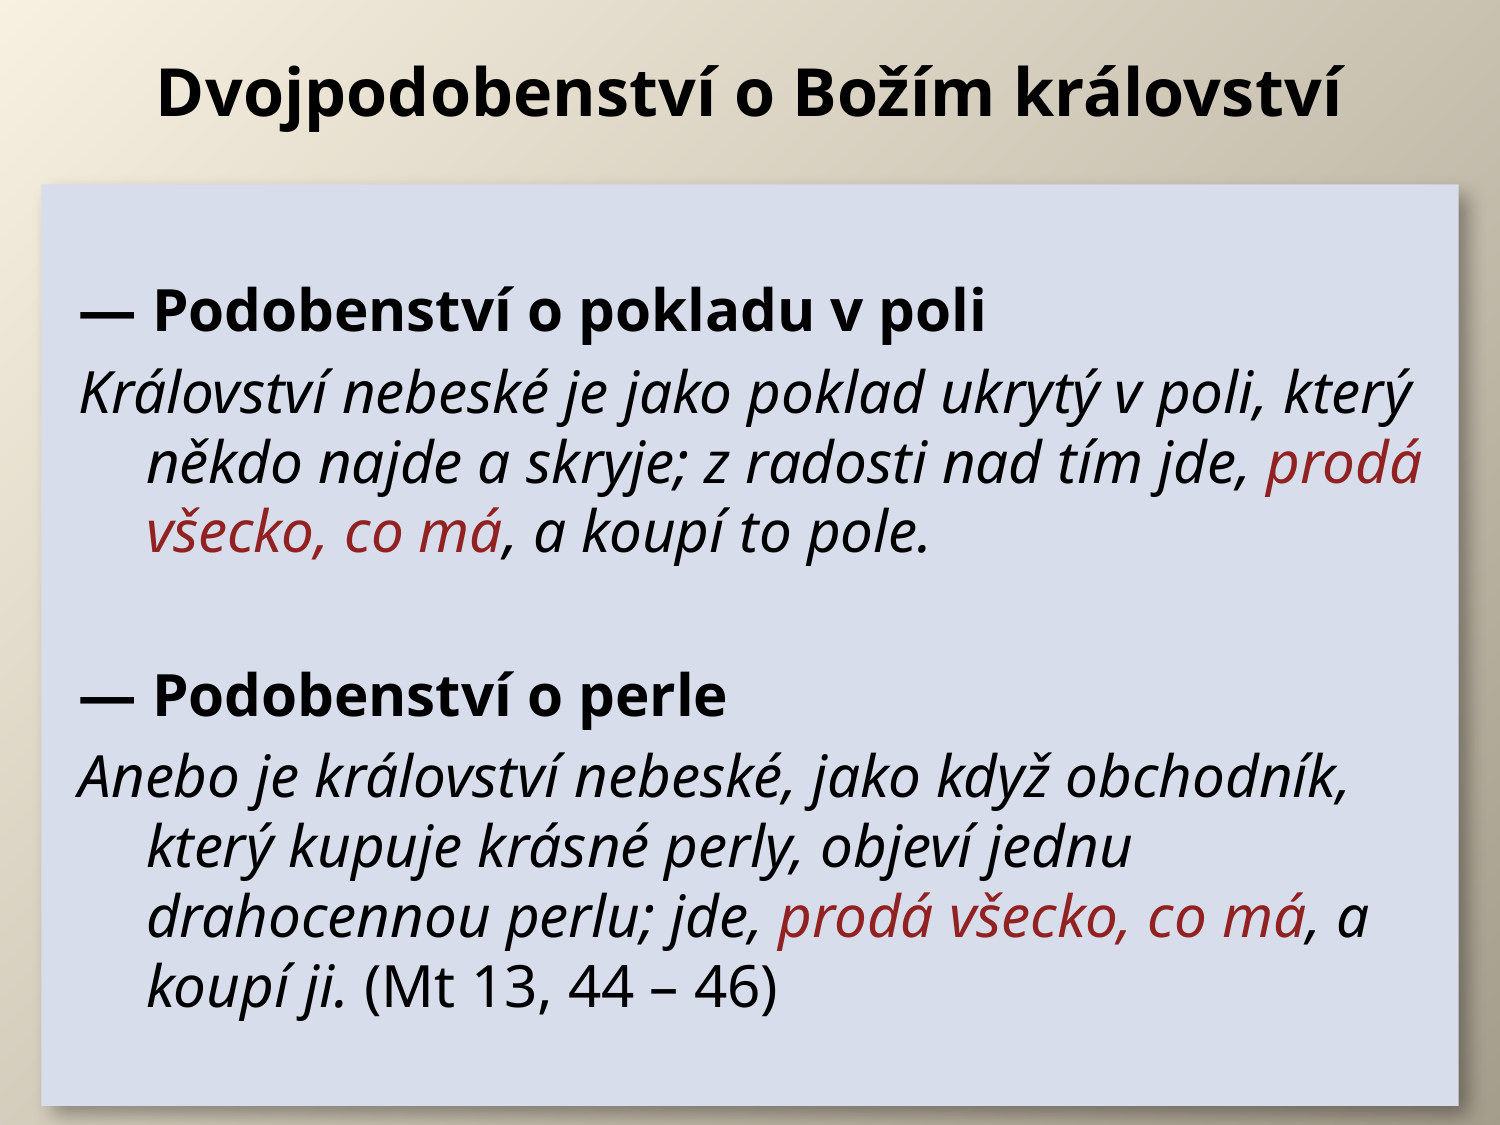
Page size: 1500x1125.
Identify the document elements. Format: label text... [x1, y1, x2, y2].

list — Podobenství o pokladu v poli Království nebeské je jako poklad ukrytý v poli, který někdo najde a skryje; z radosti nad tím jde, prodá všecko, co má, a koupí to pole. — Podobenství o perle Anebo je království nebeské, jako když obchodník, který kupuje krásné perly, objeví jednu drahocennou perlu; jde, prodá všecko, co má, a koupí ji. (Mt 13, 44 – 46) [41, 184, 1459, 1107]
title Dvojpodobenství o Božím království [17, 19, 1483, 161]
